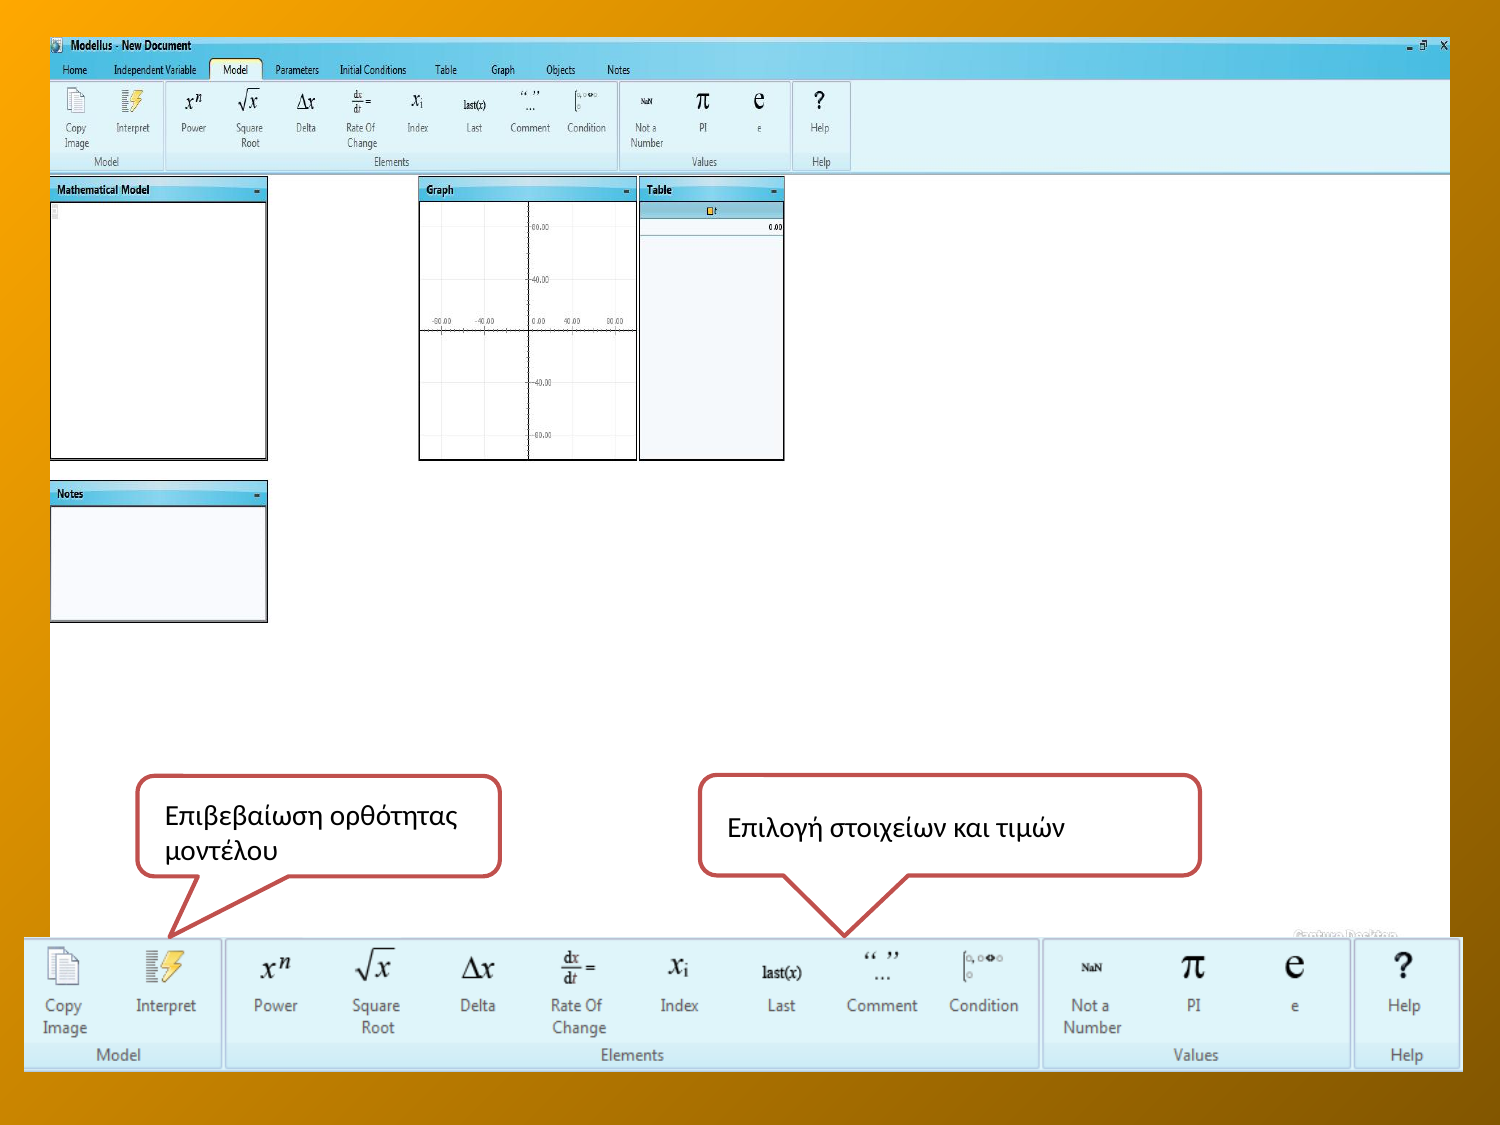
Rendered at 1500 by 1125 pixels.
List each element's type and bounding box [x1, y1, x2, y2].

list [49, 37, 1451, 935]
picture [24, 937, 1463, 1072]
